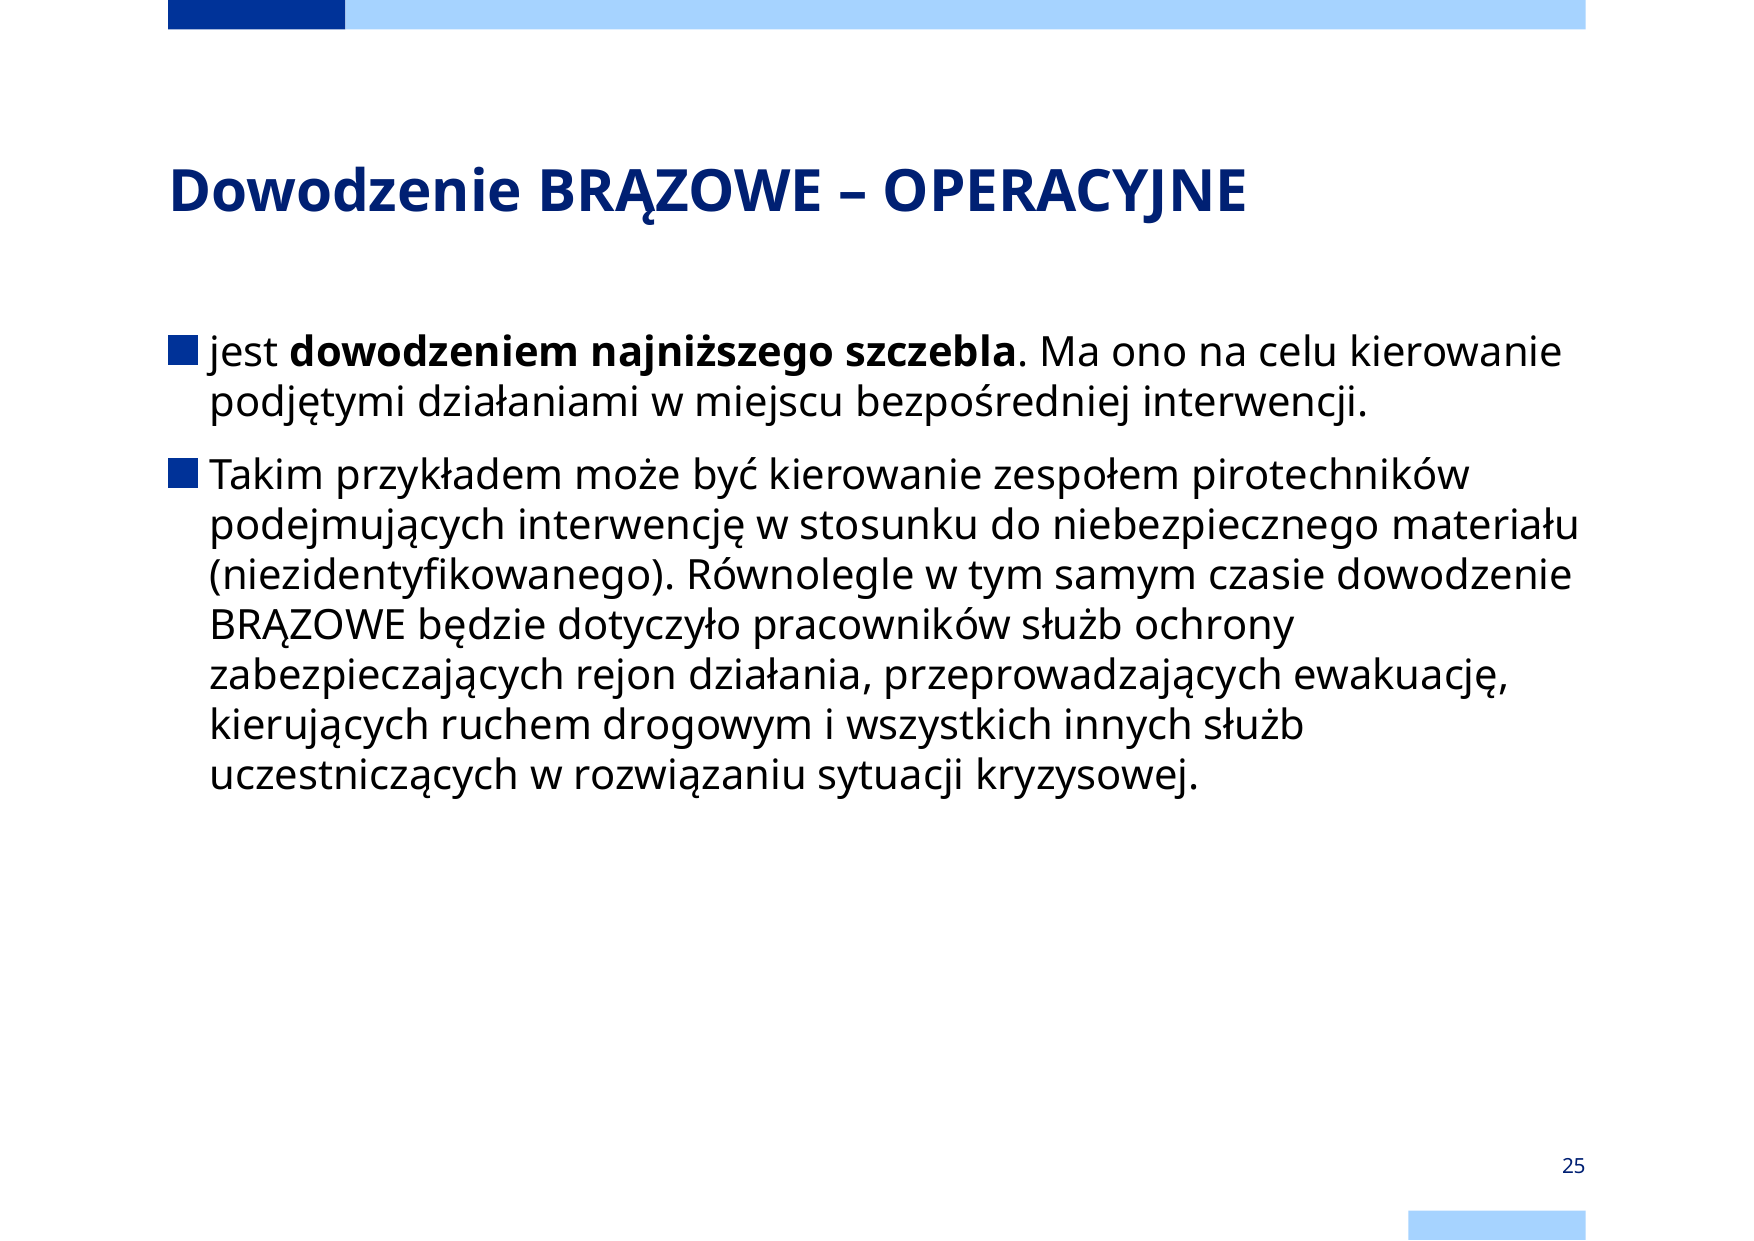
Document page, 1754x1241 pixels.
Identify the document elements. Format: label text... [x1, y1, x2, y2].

picture [168, 335, 198, 365]
list jest dowodzeniem najniższego szczebla. Ma ono na celu kierowanie podjętymi działaniami w miejscu bezpośredniej interwencji. Takim przykładem może być kierowanie zespołem pirotechników podejmujących interwencję w stosunku do niebezpiecznego materiału (niezidentyfikowanego). Równolegle w tym samym czasie dowodzenie BRĄZOWE będzie dotyczyło pracowników służb ochrony zabezpieczających rejon działania, przeprowadzających ewakuację, kierujących ruchem drogowym i wszystkich innych służb uczestniczących w rozwiązaniu sytuacji kryzysowej. [168, 324, 1586, 1093]
slide_number 25 [1408, 1151, 1586, 1182]
title Dowodzenie BRĄZOWE – OPERACYJNE [168, 147, 1586, 324]
picture [168, 458, 198, 488]
